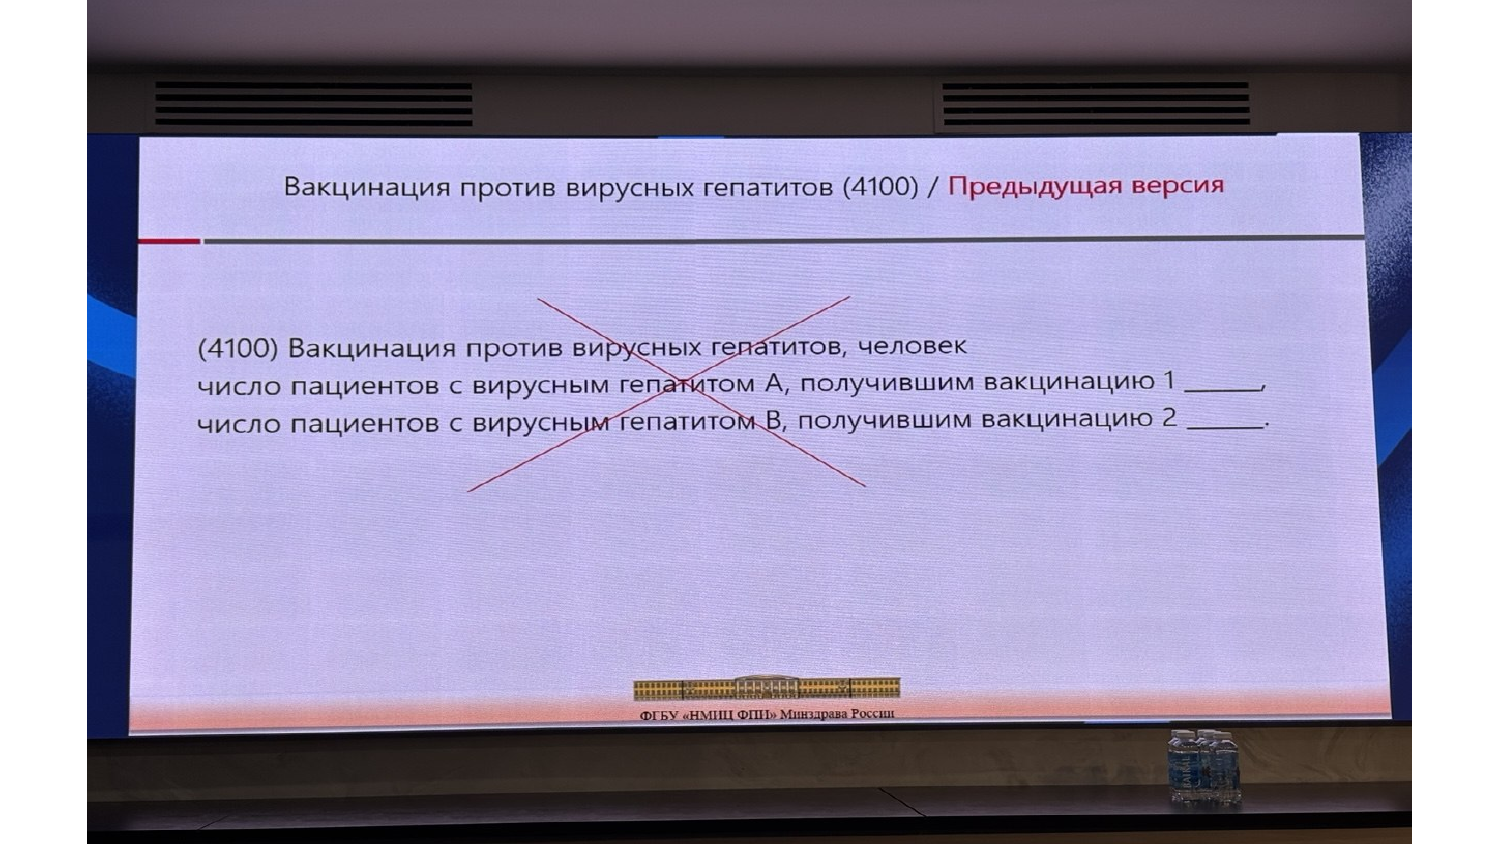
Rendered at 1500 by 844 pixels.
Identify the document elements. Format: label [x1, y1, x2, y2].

picture [87, 0, 1412, 844]
